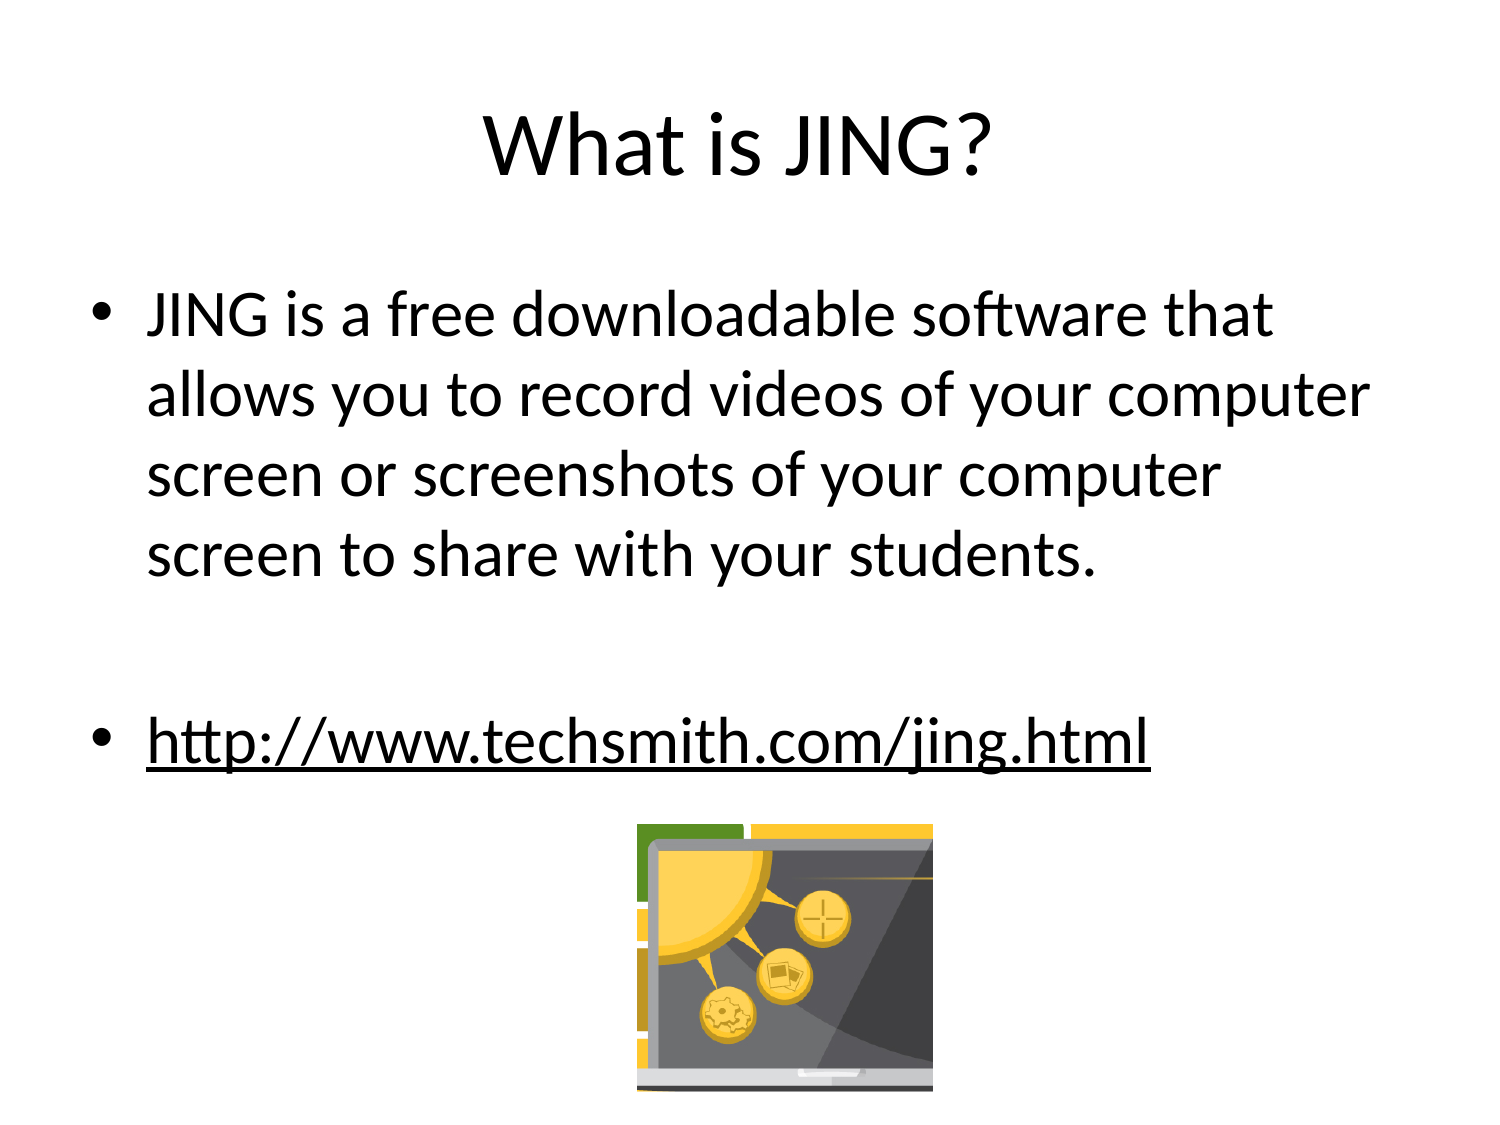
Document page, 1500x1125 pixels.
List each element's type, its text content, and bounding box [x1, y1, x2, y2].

title What is JING? [75, 45, 1425, 233]
list JING is a free downloadable software that allows you to record videos of your computer screen or screenshots of your computer screen to share with your students. http://www.techsmith.com/jing.html [75, 262, 1425, 1005]
picture [637, 824, 934, 1092]
